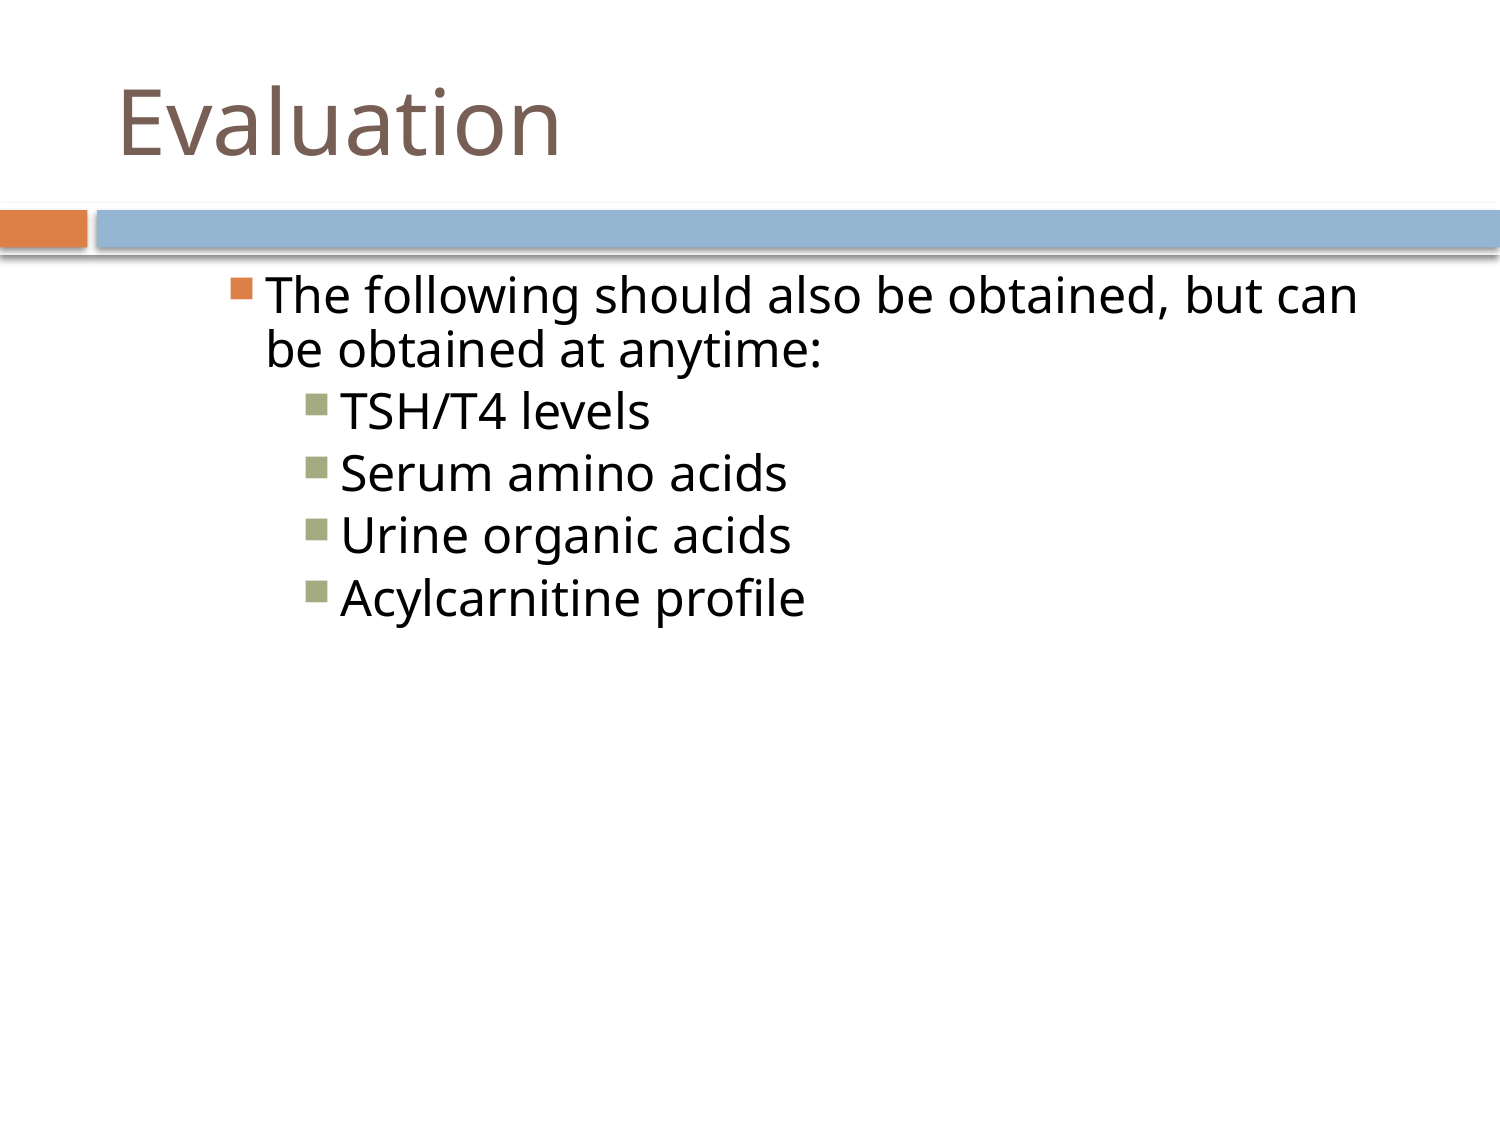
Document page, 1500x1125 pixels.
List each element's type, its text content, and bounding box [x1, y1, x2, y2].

list The following should also be obtained, but can be obtained at anytime: TSH/T4 levels Serum amino acids Urine organic acids Acylcarnitine profile [100, 262, 1438, 1000]
title Evaluation [100, 37, 1438, 200]
